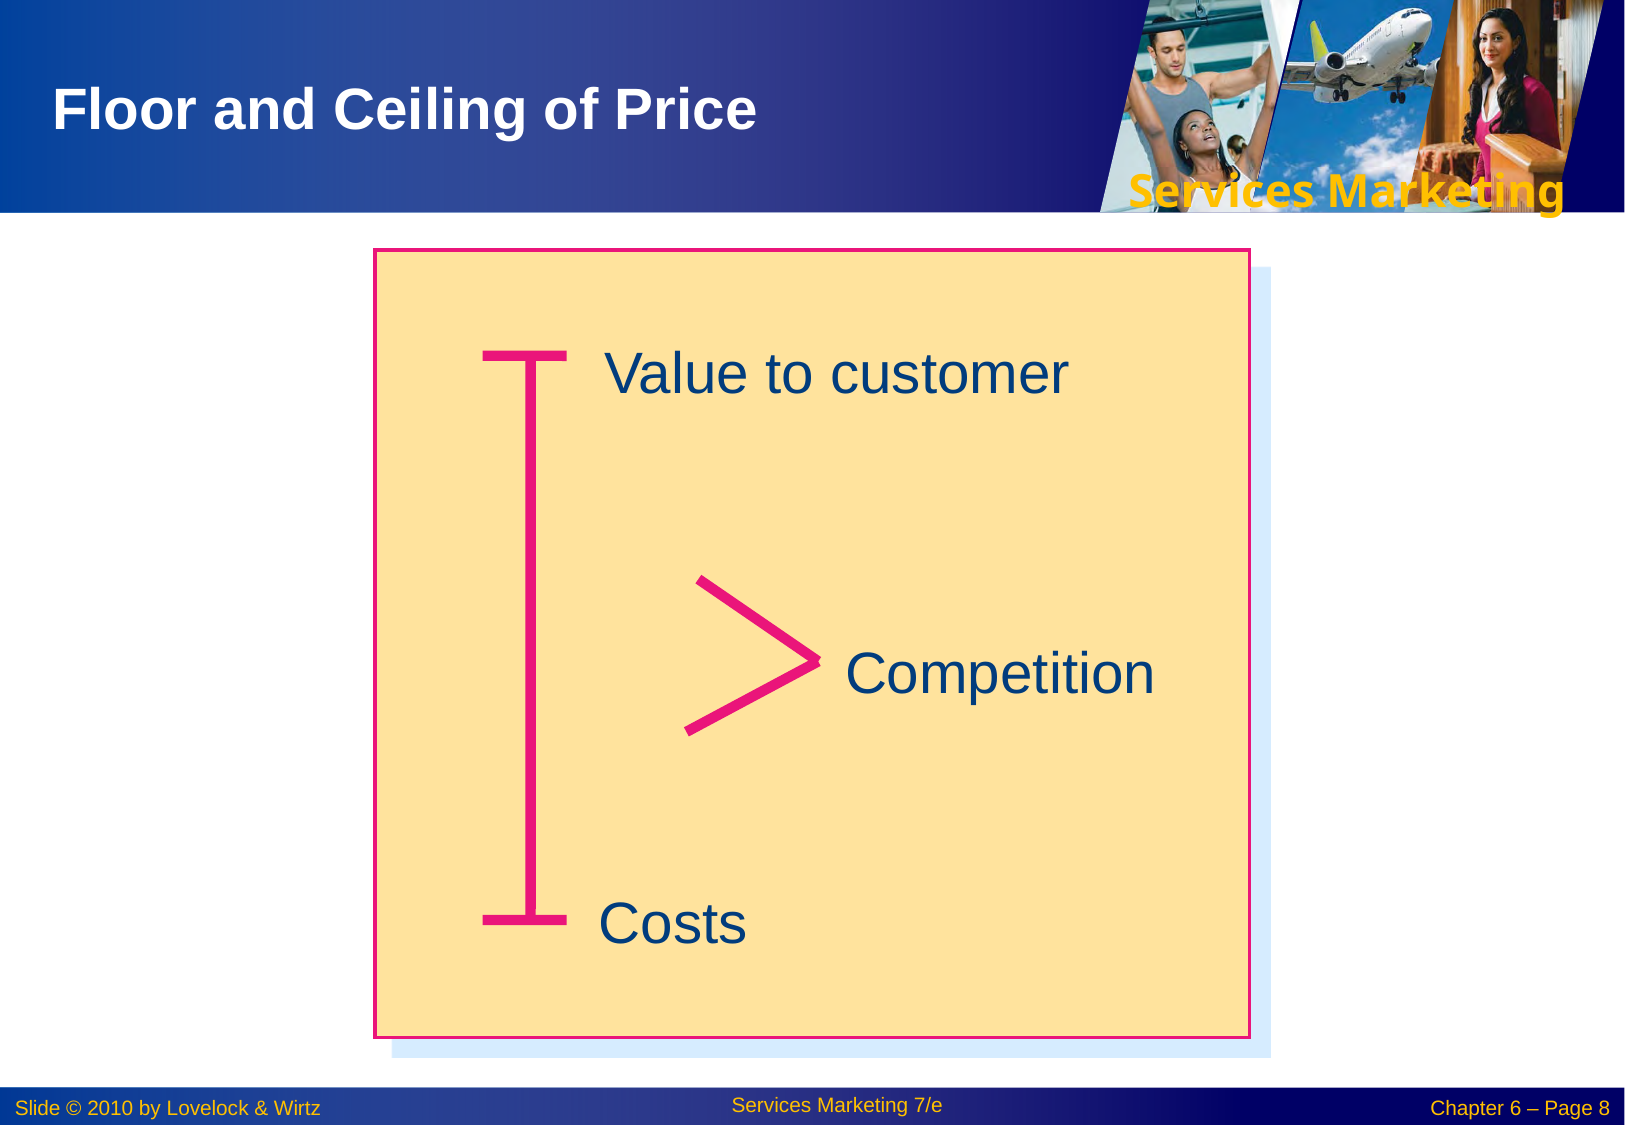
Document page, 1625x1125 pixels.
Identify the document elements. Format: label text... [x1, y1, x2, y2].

title Floor and Ceiling of Price [36, 37, 1088, 176]
picture [1546, 187, 1556, 202]
picture [1162, 186, 1172, 192]
picture [1100, 0, 1604, 213]
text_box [374, 249, 1250, 1038]
